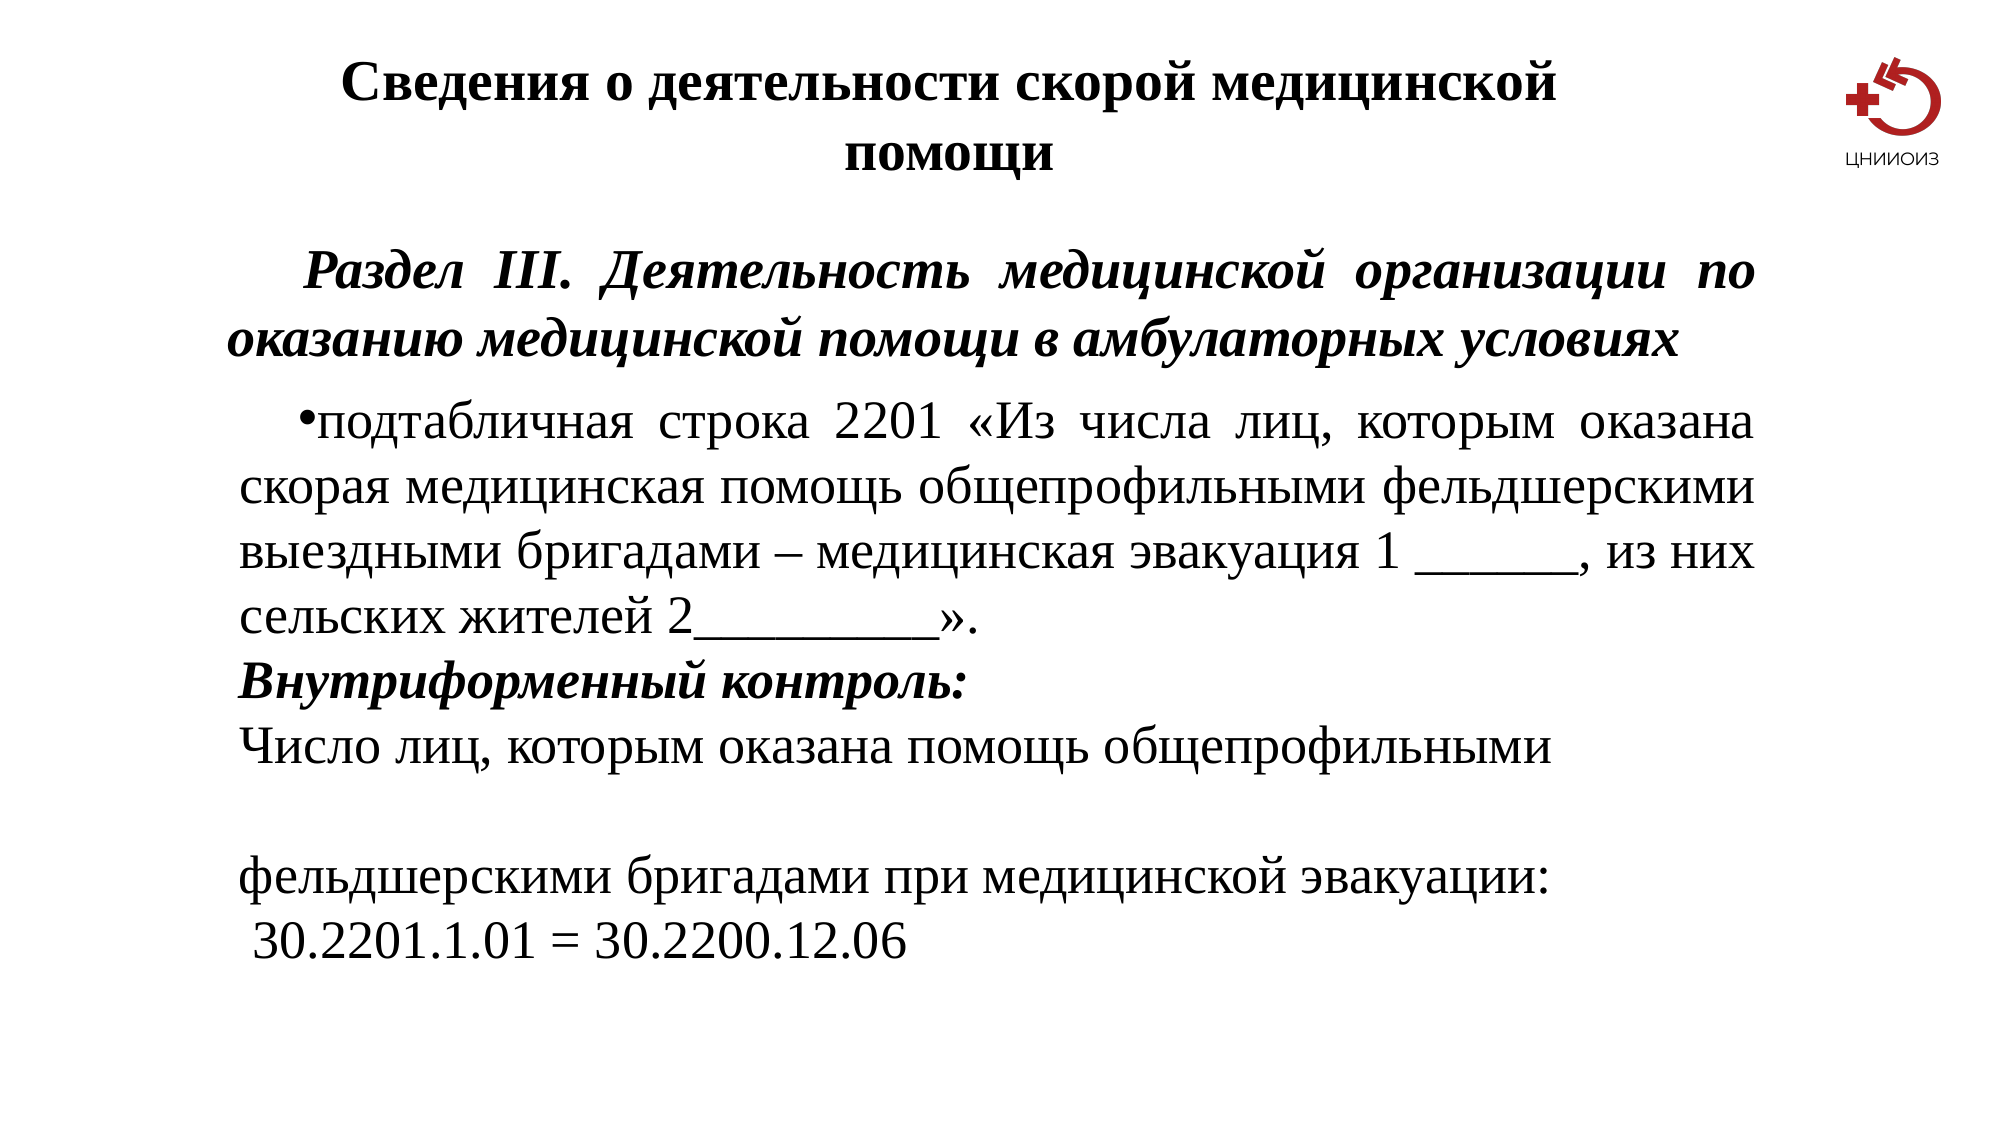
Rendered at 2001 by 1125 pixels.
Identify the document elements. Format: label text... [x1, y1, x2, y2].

list Раздел III. Деятельность медицинской организации по оказанию медицинской помощи в амбулаторных условиях подтабличная строка 2201 «Из числа лиц, которым оказана скорая медицинская помощь общепрофильными фельдшерскими выездными бригадами – медицинская эвакуация 1 ______, из них сельских жителей 2_________». Внутриформенный контроль: Число лиц, которым оказана помощь общепрофильными фельдшерскими бригадами при медицинской эвакуации: 30.2201.1.01 = 30.2200.12.06 [168, 222, 1773, 1125]
picture [1846, 57, 1941, 168]
title Сведения о деятельности скорой медицинской помощи [217, 35, 1682, 190]
